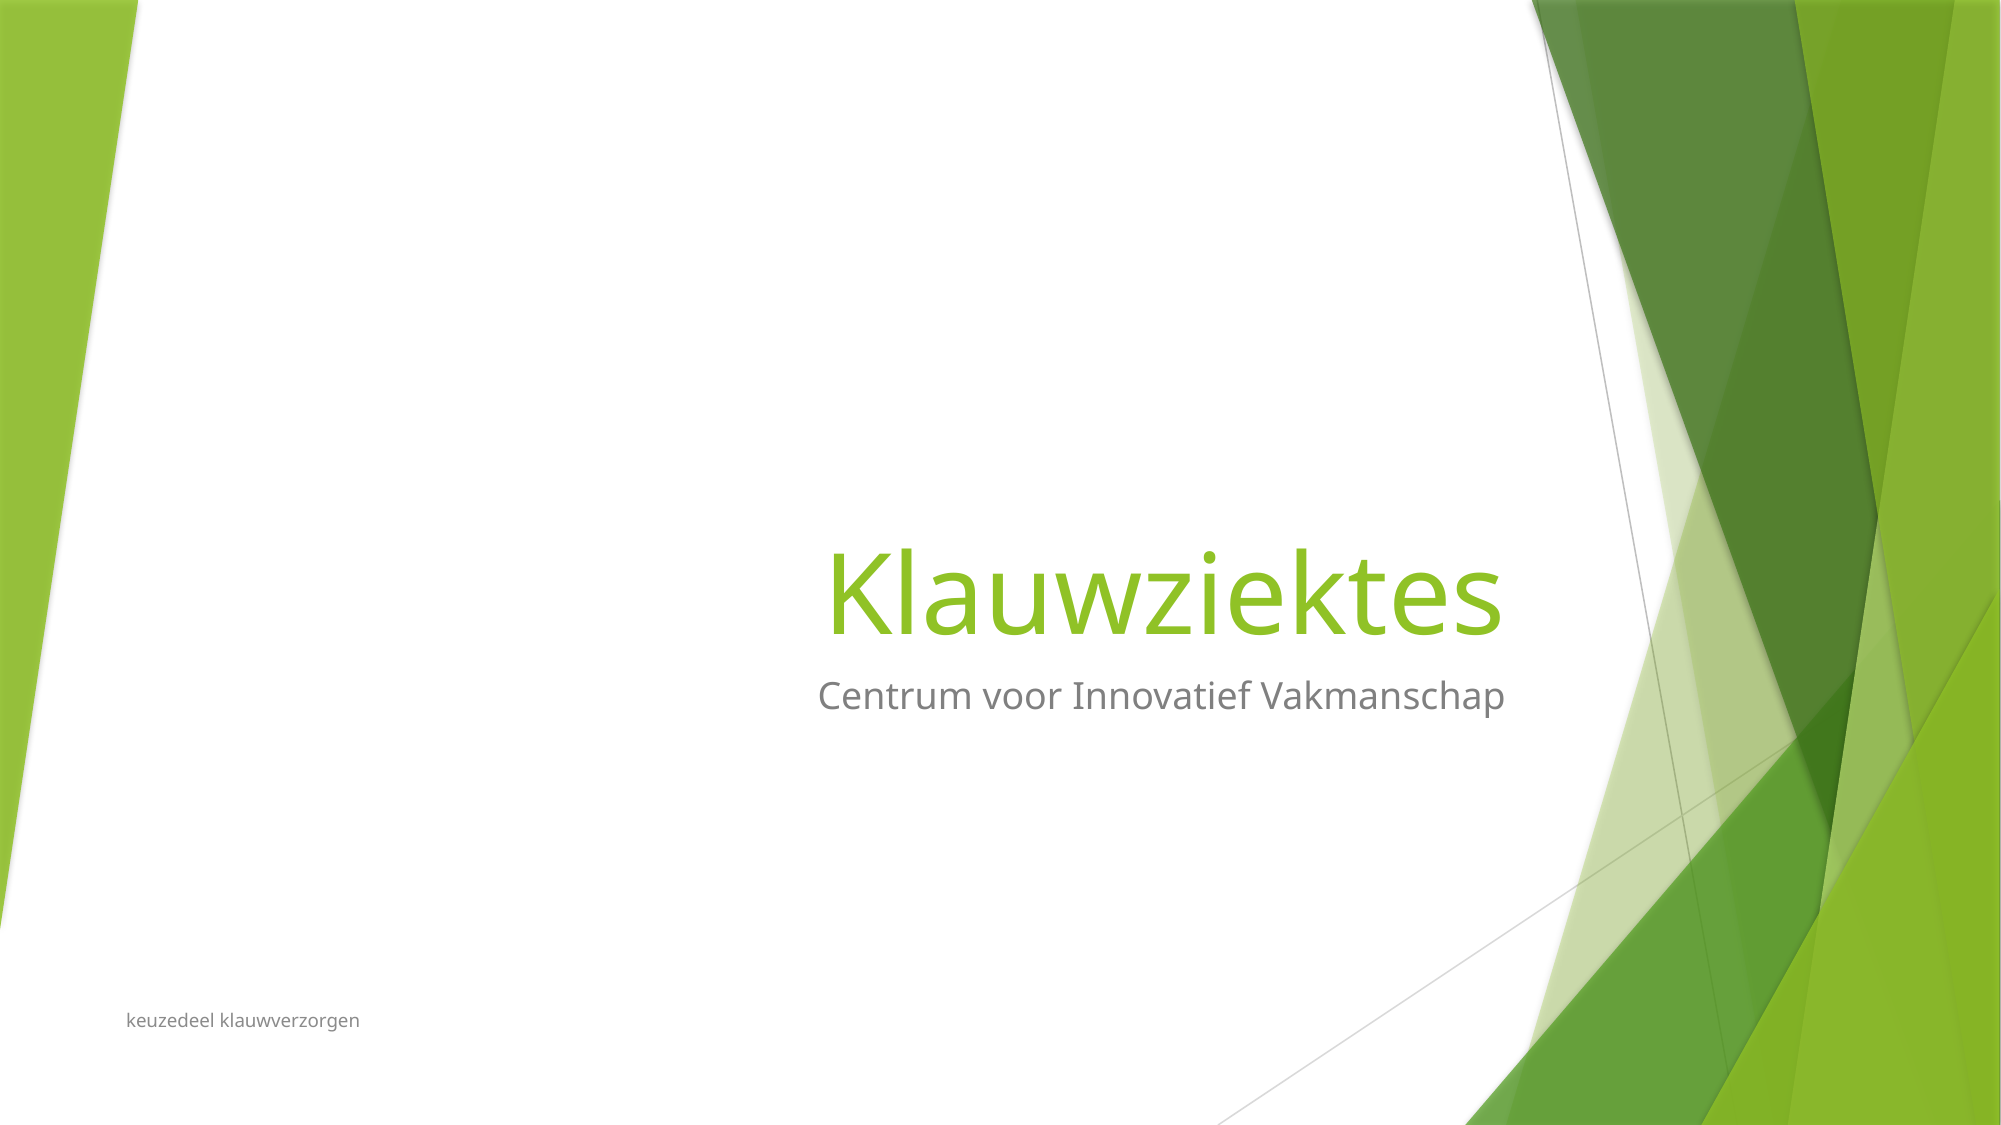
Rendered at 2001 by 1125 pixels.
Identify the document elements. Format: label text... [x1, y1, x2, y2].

subtitle Centrum voor Innovatief Vakmanschap [247, 664, 1522, 845]
title Klauwziektes [247, 394, 1522, 664]
footer keuzedeel klauwverzorgen [111, 991, 1145, 1051]
